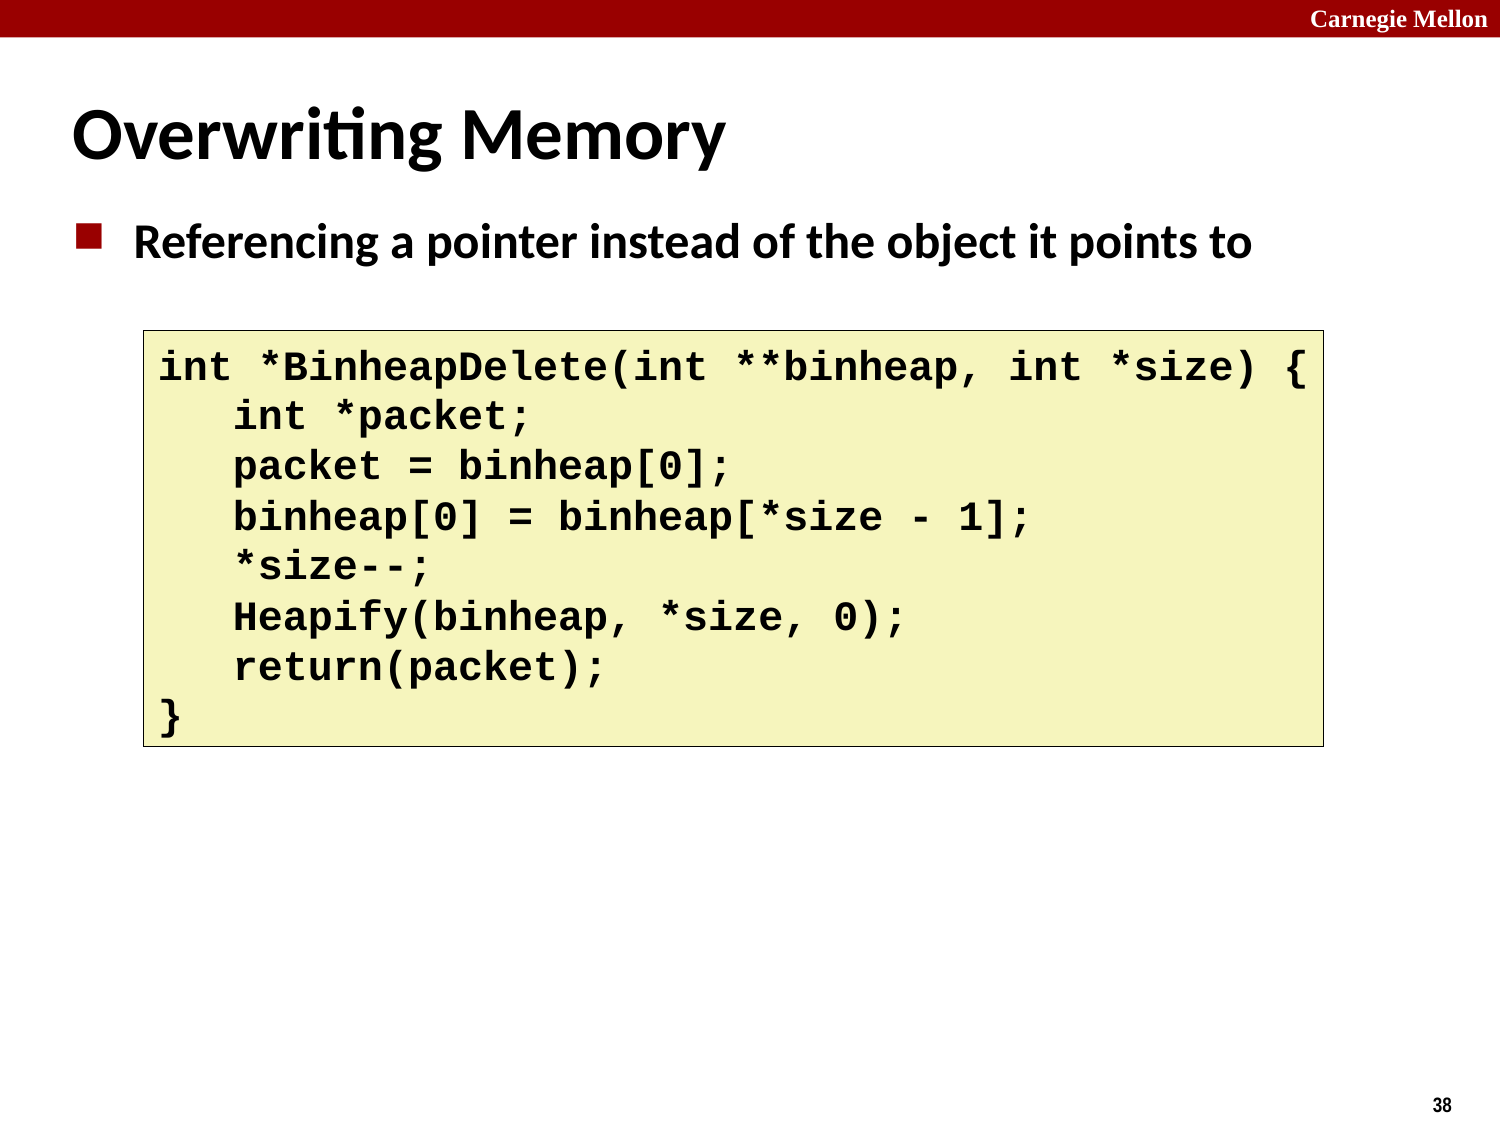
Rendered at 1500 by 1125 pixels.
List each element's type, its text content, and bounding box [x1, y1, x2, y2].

list Referencing a pointer instead of the object it points to [61, 205, 1426, 1063]
title Overwriting Memory [57, 71, 1488, 201]
text_box int *BinheapDelete(int **binheap, int *size) { int *packet; packet = binheap[0]; binheap[0] = binheap[*size - 1]; *size--; Heapify(binheap, *size, 0); return(packet); } [143, 330, 1323, 746]
